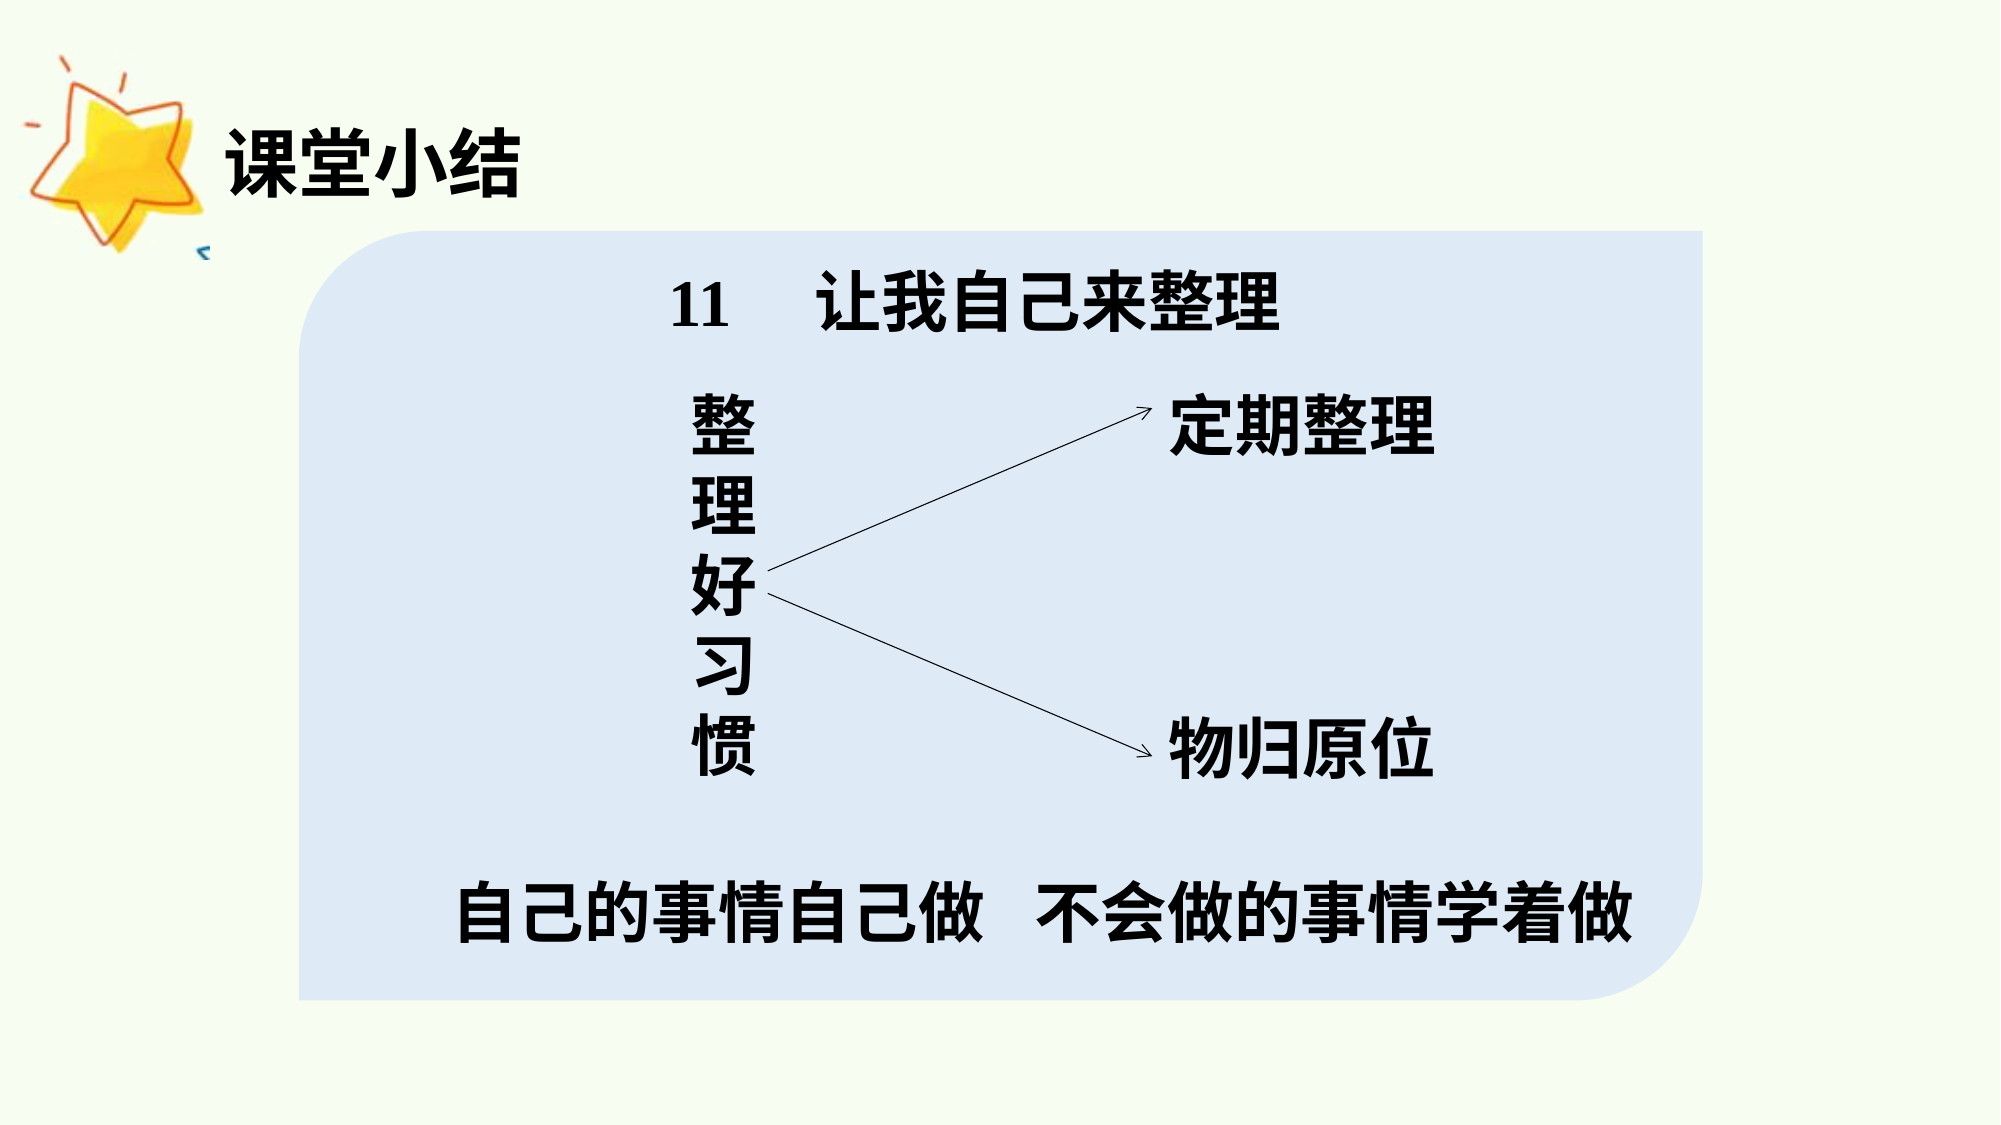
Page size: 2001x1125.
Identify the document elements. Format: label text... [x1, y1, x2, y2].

text_box 课堂小结 [210, 109, 786, 214]
picture [15, 54, 210, 260]
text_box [298, 230, 1703, 1001]
